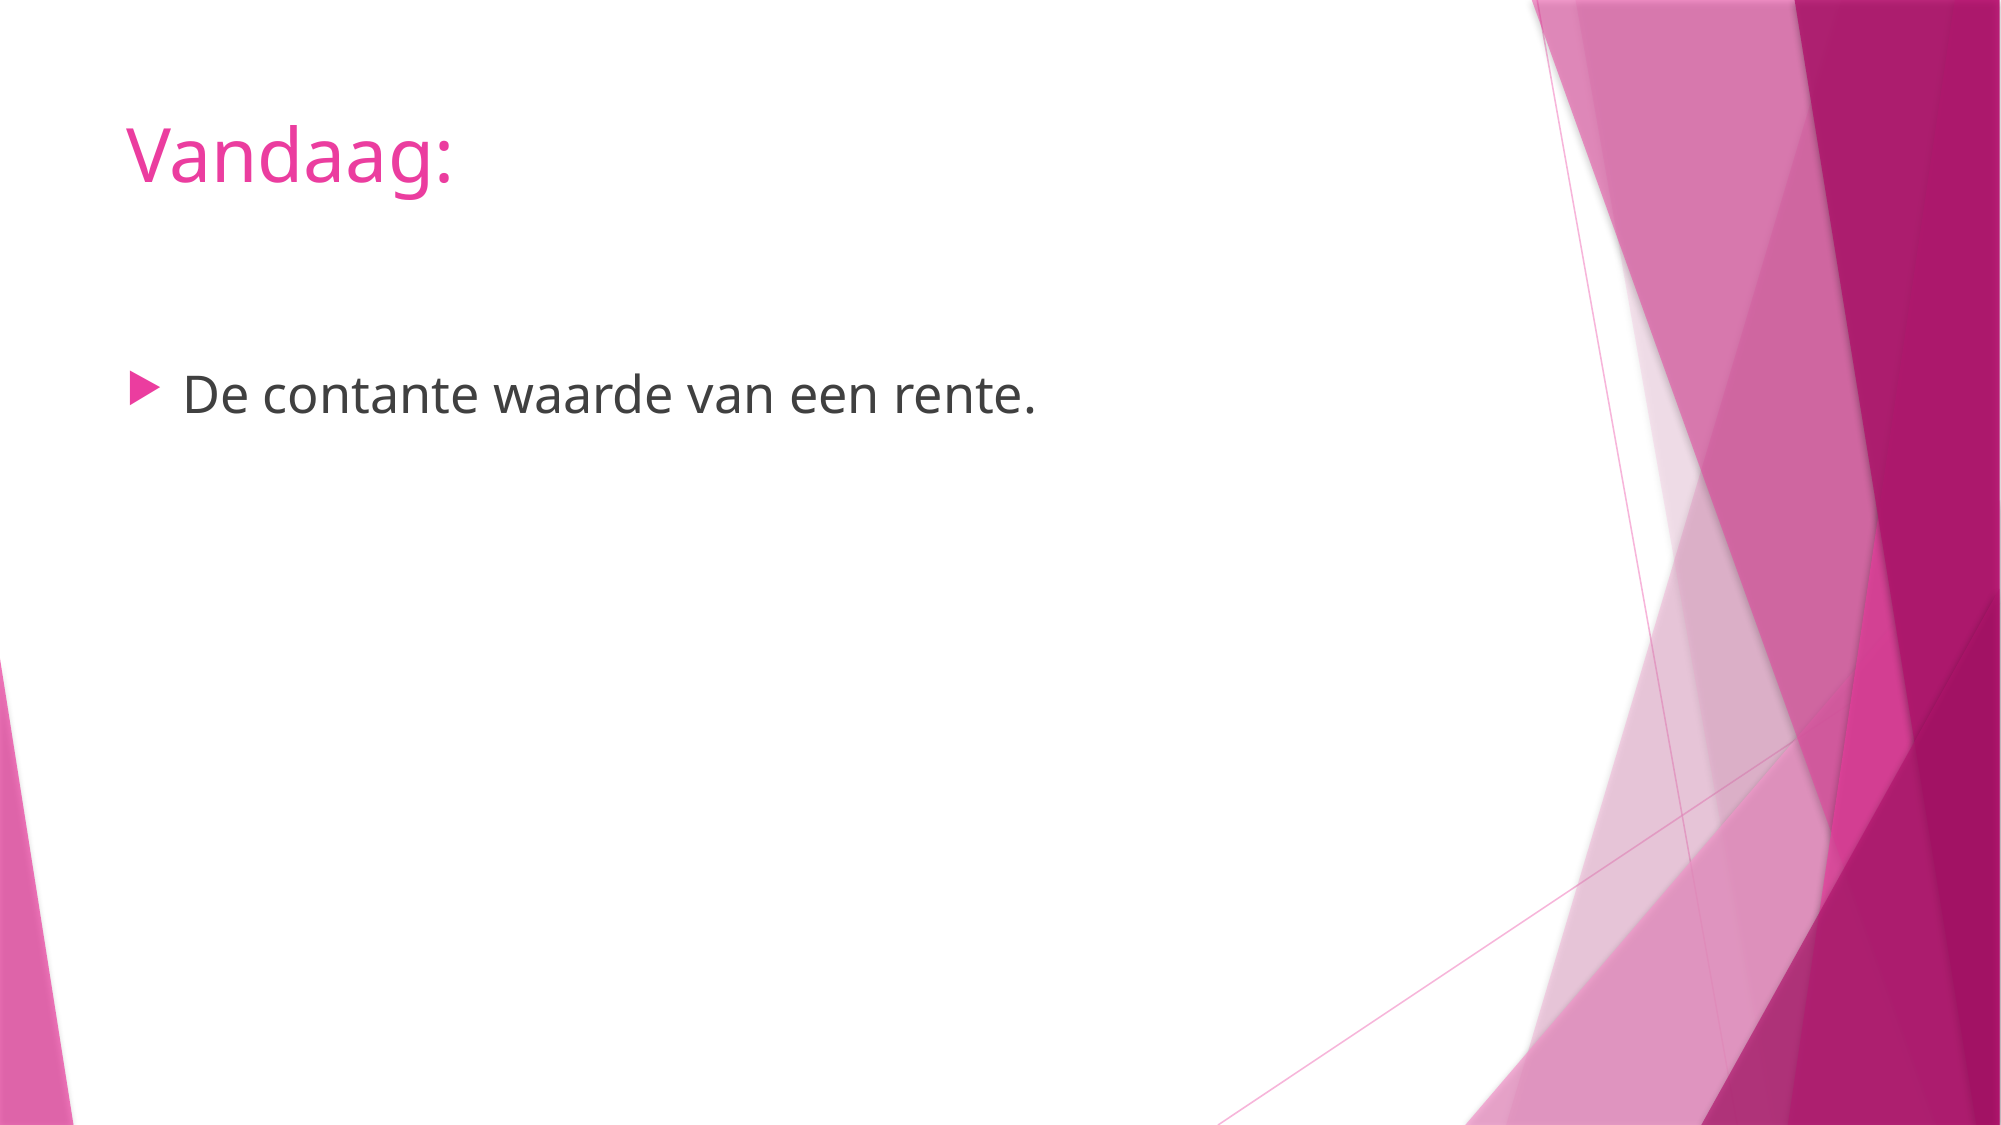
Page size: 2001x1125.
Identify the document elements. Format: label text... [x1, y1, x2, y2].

title Vandaag: [111, 99, 1522, 317]
list De contante waarde van een rente. [111, 354, 1522, 992]
